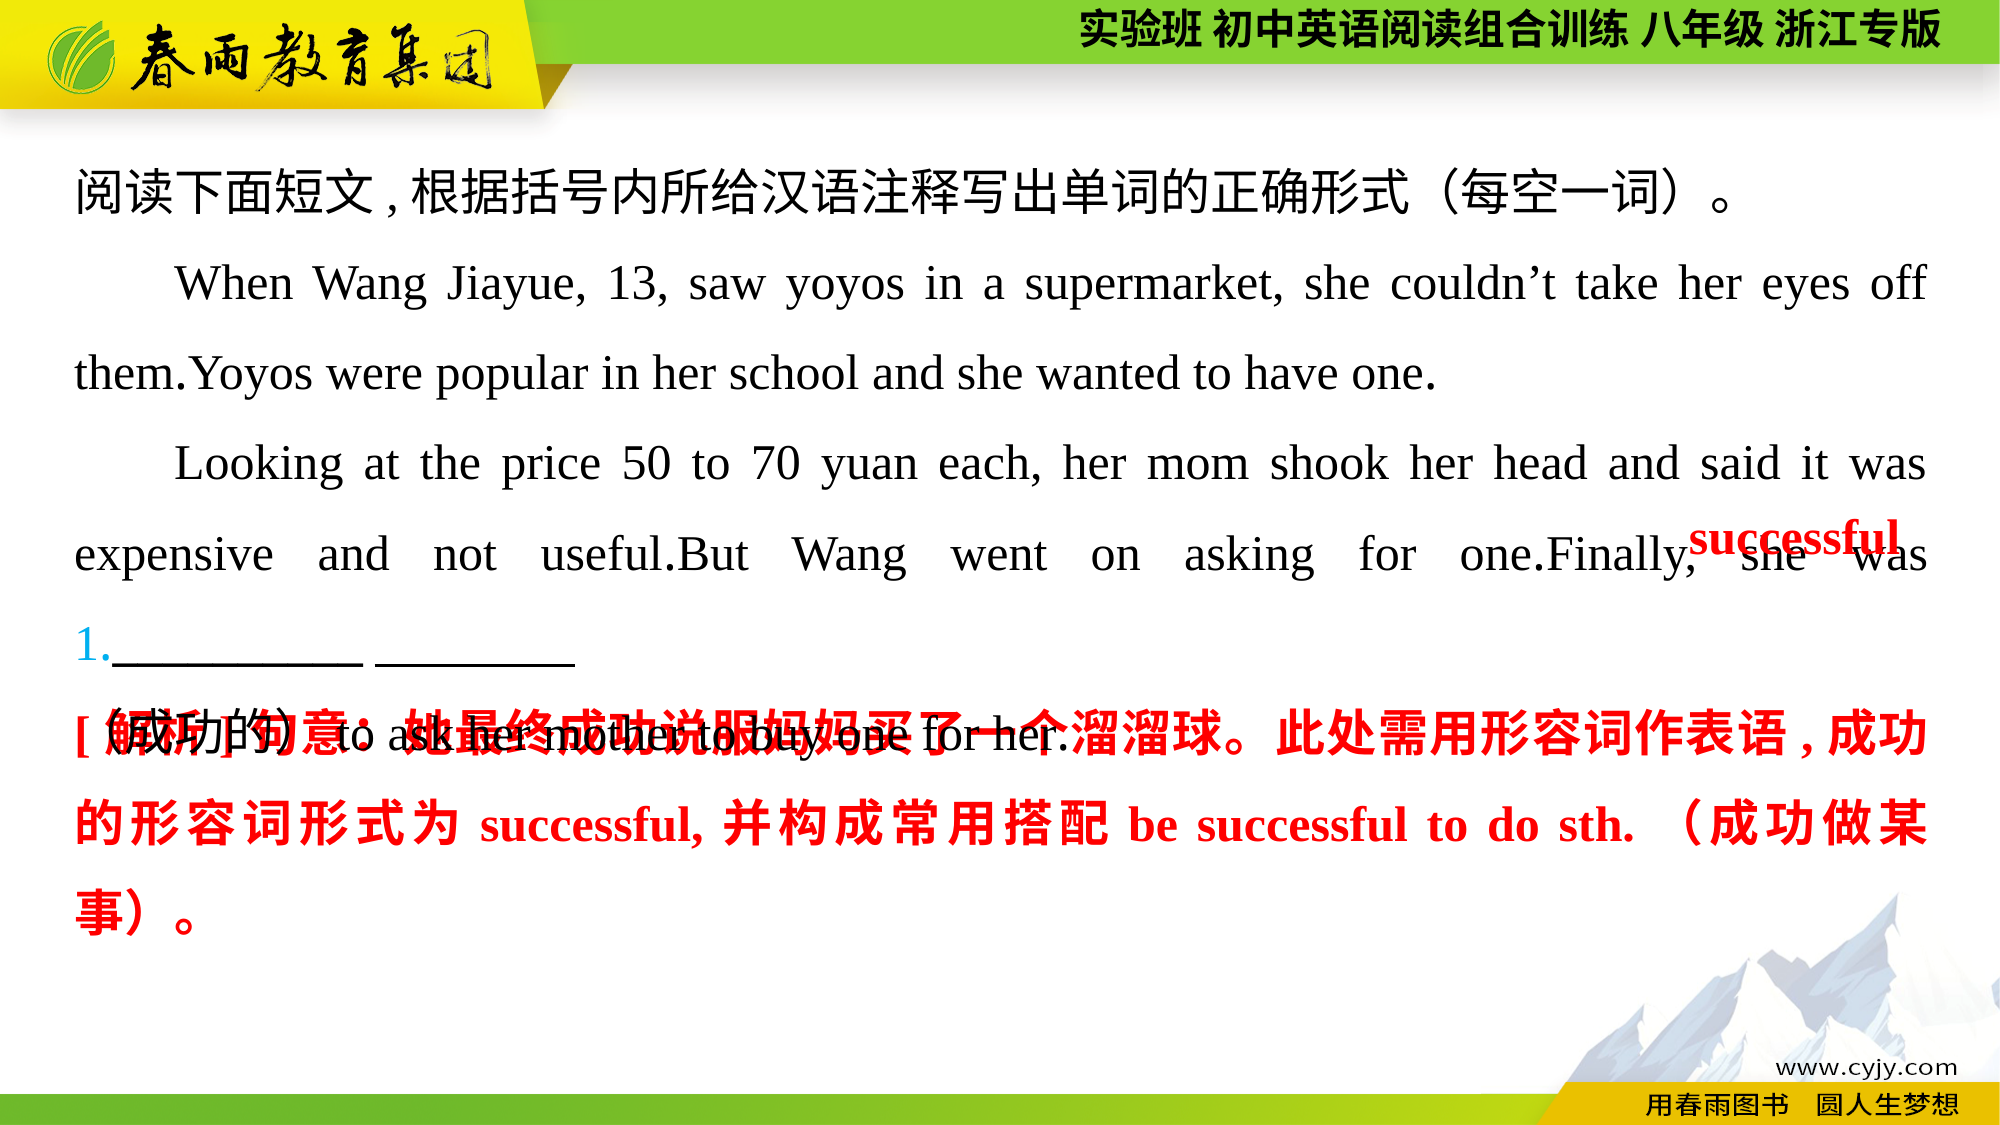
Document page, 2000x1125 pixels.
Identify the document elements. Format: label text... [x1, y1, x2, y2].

text_box [解析]句意：她最终成功说服妈妈买了一个溜溜球。此处需用形容词作表语,成功的形容词形式为successful,并构成常用搭配be successful to do sth.（成功做某事）。 [59, 683, 1944, 950]
list 阅读下面短文,根据括号内所给汉语注释写出单词的正确形式（每空一词）。 When Wang Jiayue, 13, saw yoyos in a supermarket, she couldn’t take her eyes off them.Yoyos were popular in her school and she wanted to have one. Looking at the price 50 to 70 yuan each, her mom shook her head and said it was expensive and not useful.But Wang went on asking for one.Finally, she was 1.__________ （成功的）to ask her mother to buy one for her. [59, 122, 1944, 683]
text_box successful [1674, 497, 1916, 573]
picture [0, 0, 2000, 1125]
